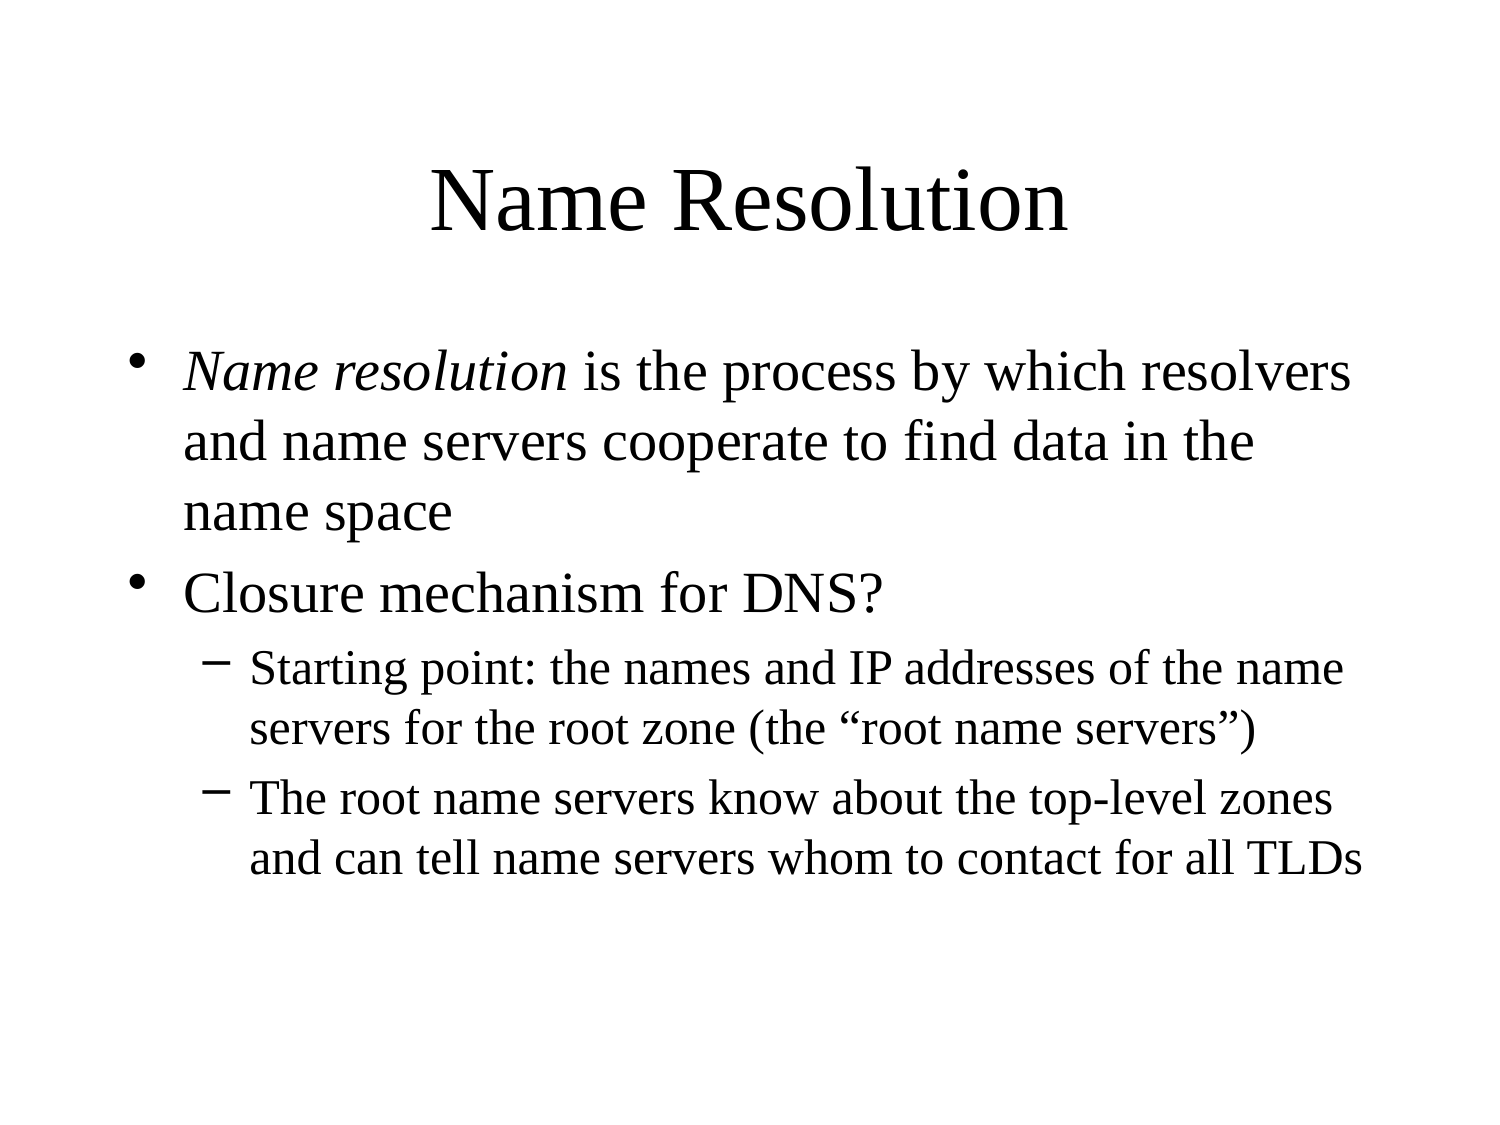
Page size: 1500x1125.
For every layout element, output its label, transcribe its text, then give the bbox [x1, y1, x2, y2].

list Name resolution is the process by which resolvers and name servers cooperate to find data in the name space Closure mechanism for DNS? Starting point: the names and IP addresses of the name servers for the root zone (the “root name servers”) The root name servers know about the top-level zones and can tell name servers whom to contact for all TLDs [112, 324, 1388, 1000]
title Name Resolution [112, 99, 1388, 288]
